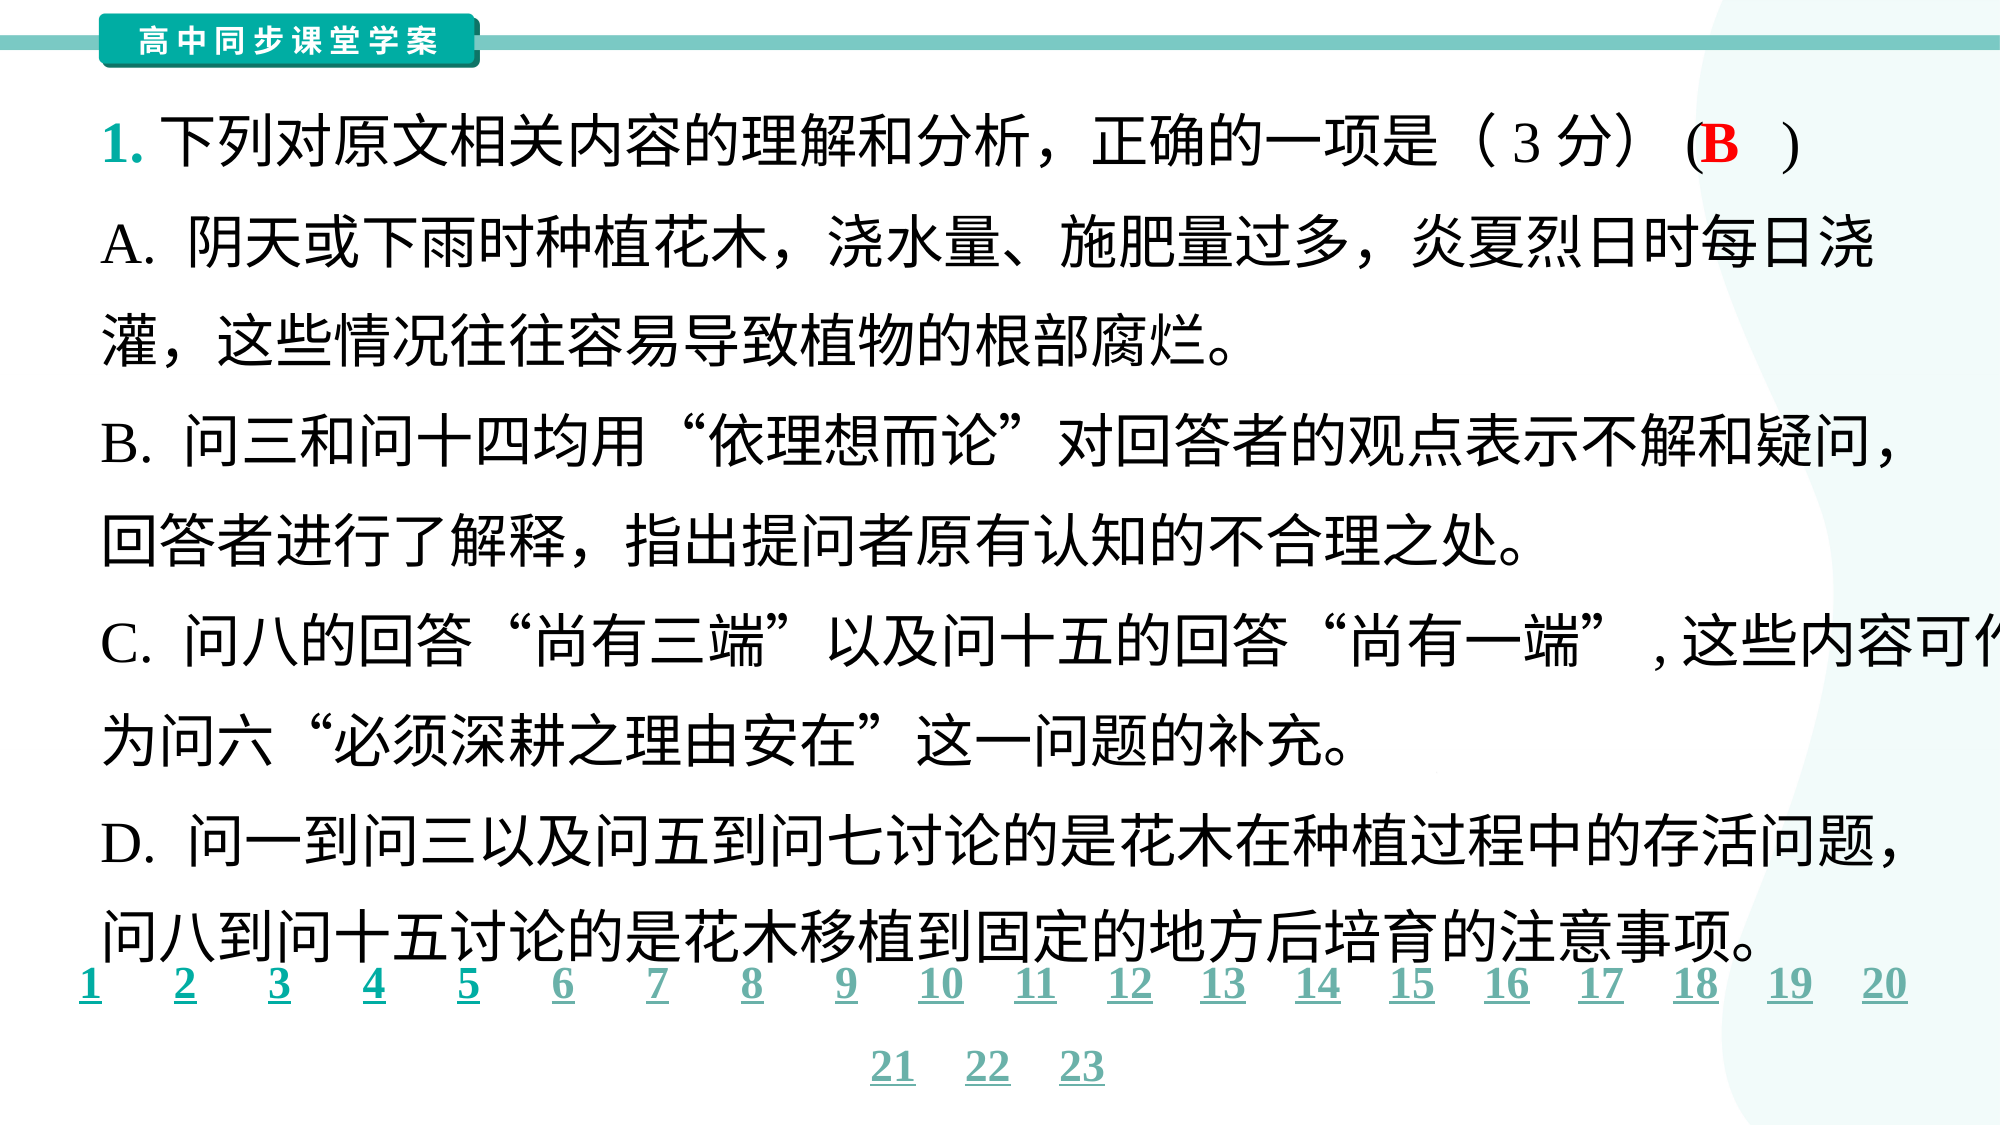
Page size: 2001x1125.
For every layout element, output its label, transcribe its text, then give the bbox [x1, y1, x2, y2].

picture [0, 0, 2000, 1125]
text_box 1.下列对原文相关内容的理解和分析，正确的一项是（3分）( ) [100, 76, 1679, 165]
text_box 1.下列对原文相关内容的理解和分析，正确的一项是（3分）( ) [1761, 76, 1899, 165]
text_box B [1679, 76, 1761, 165]
text_box A. 阴天或下雨时种植花木，浇水量、施肥量过多，炎夏烈日时每日浇 灌，这些情况往往容易导致植物的根部腐烂。 B. 问三和问十四均用“依理想而论”对回答者的观点表示不解和疑问， 回答者进行了解释，指出提问者原有认知的不合理之处。 C. 问八的回答“尚有三端”以及问十五的回答“尚有一端”,这些内容可作 为问六“必须深耕之理由安在”这一问题的补充。 D. 问一到问三以及问五到问七讨论的是花木在种植过程中的存活问题， 问八到问十五讨论的是花木移植到固定的地方后培育的注意事项。 [100, 174, 1899, 962]
